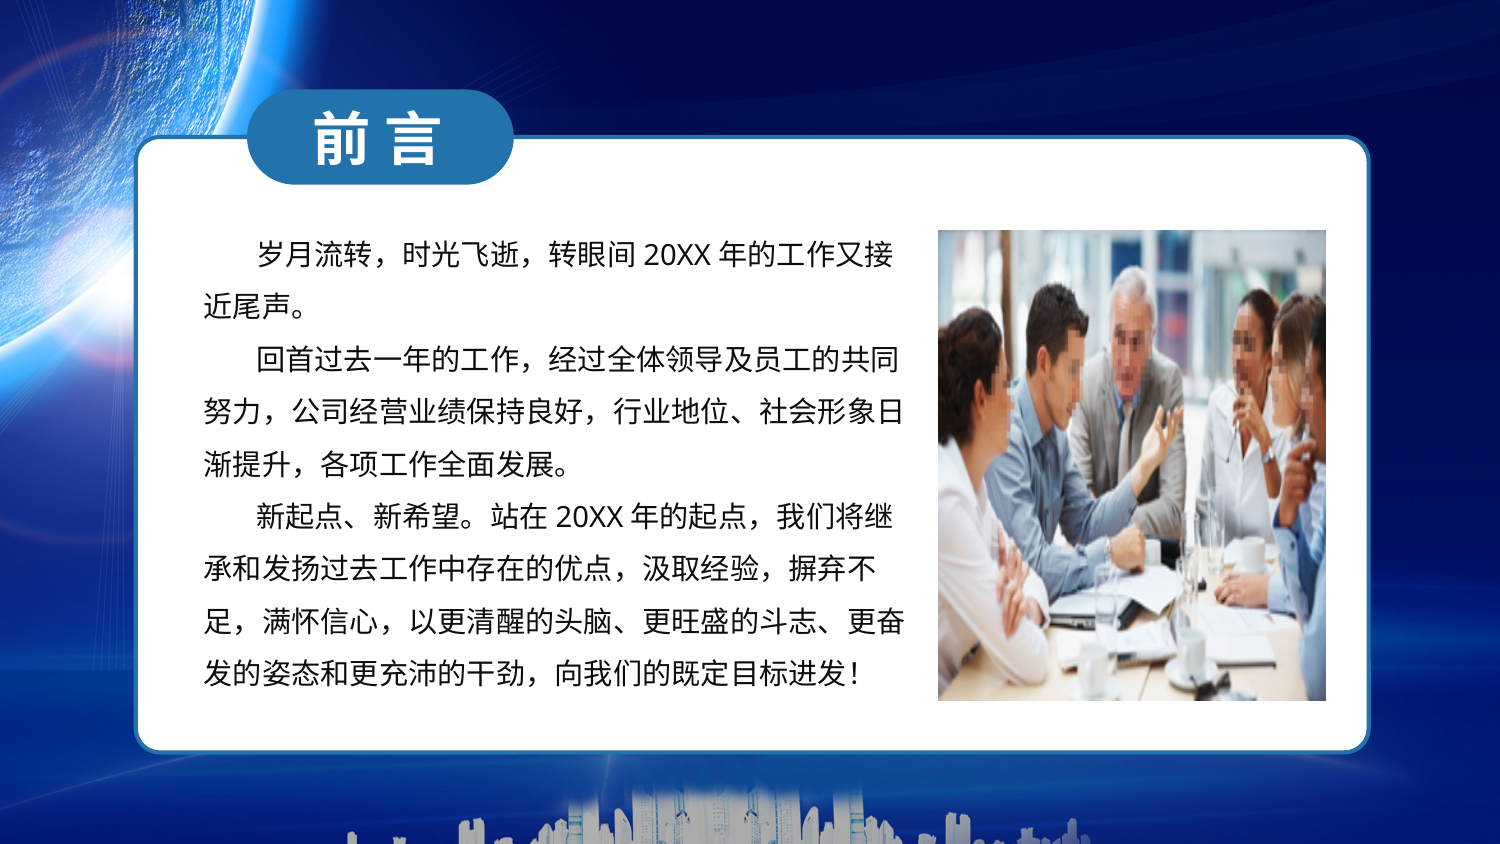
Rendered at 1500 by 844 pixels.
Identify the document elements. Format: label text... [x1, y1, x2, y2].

picture [0, 0, 1500, 844]
text_box 岁月流转，时光飞逝，转眼间20XX年的工作又接近尾声。 回首过去一年的工作，经过全体领导及员工的共同努力，公司经营业绩保持良好，行业地位、社会形象日渐提升，各项工作全面发展。 新起点、新希望。站在20XX年的起点，我们将继承和发扬过去工作中存在的优点，汲取经验，摒弃不足，满怀信心，以更清醒的头脑、更旺盛的斗志、更奋发的姿态和更充沛的干劲，向我们的既定目标进发！ [194, 214, 916, 696]
text_box [135, 136, 1369, 753]
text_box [246, 89, 514, 185]
